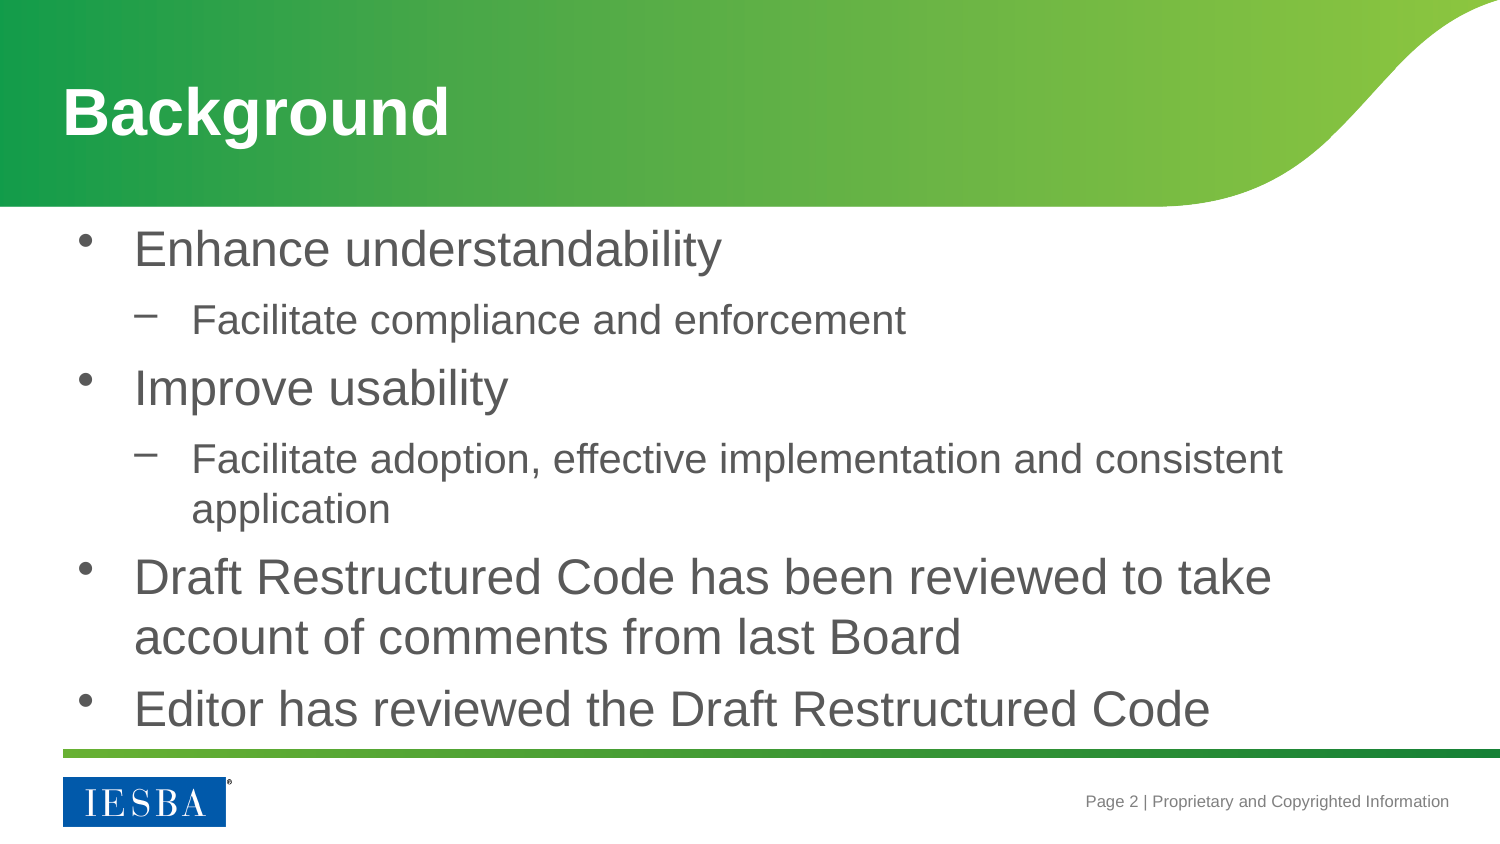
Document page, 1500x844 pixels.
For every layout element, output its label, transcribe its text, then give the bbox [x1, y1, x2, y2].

picture [0, 0, 1500, 207]
picture [63, 777, 232, 827]
title Background [62, 75, 1300, 142]
list Enhance understandability Facilitate compliance and enforcement Improve usability Facilitate adoption, effective implementation and consistent application Draft Restructured Code has been reviewed to take account of comments from last Board Editor has reviewed the Draft Restructured Code [62, 209, 1450, 735]
